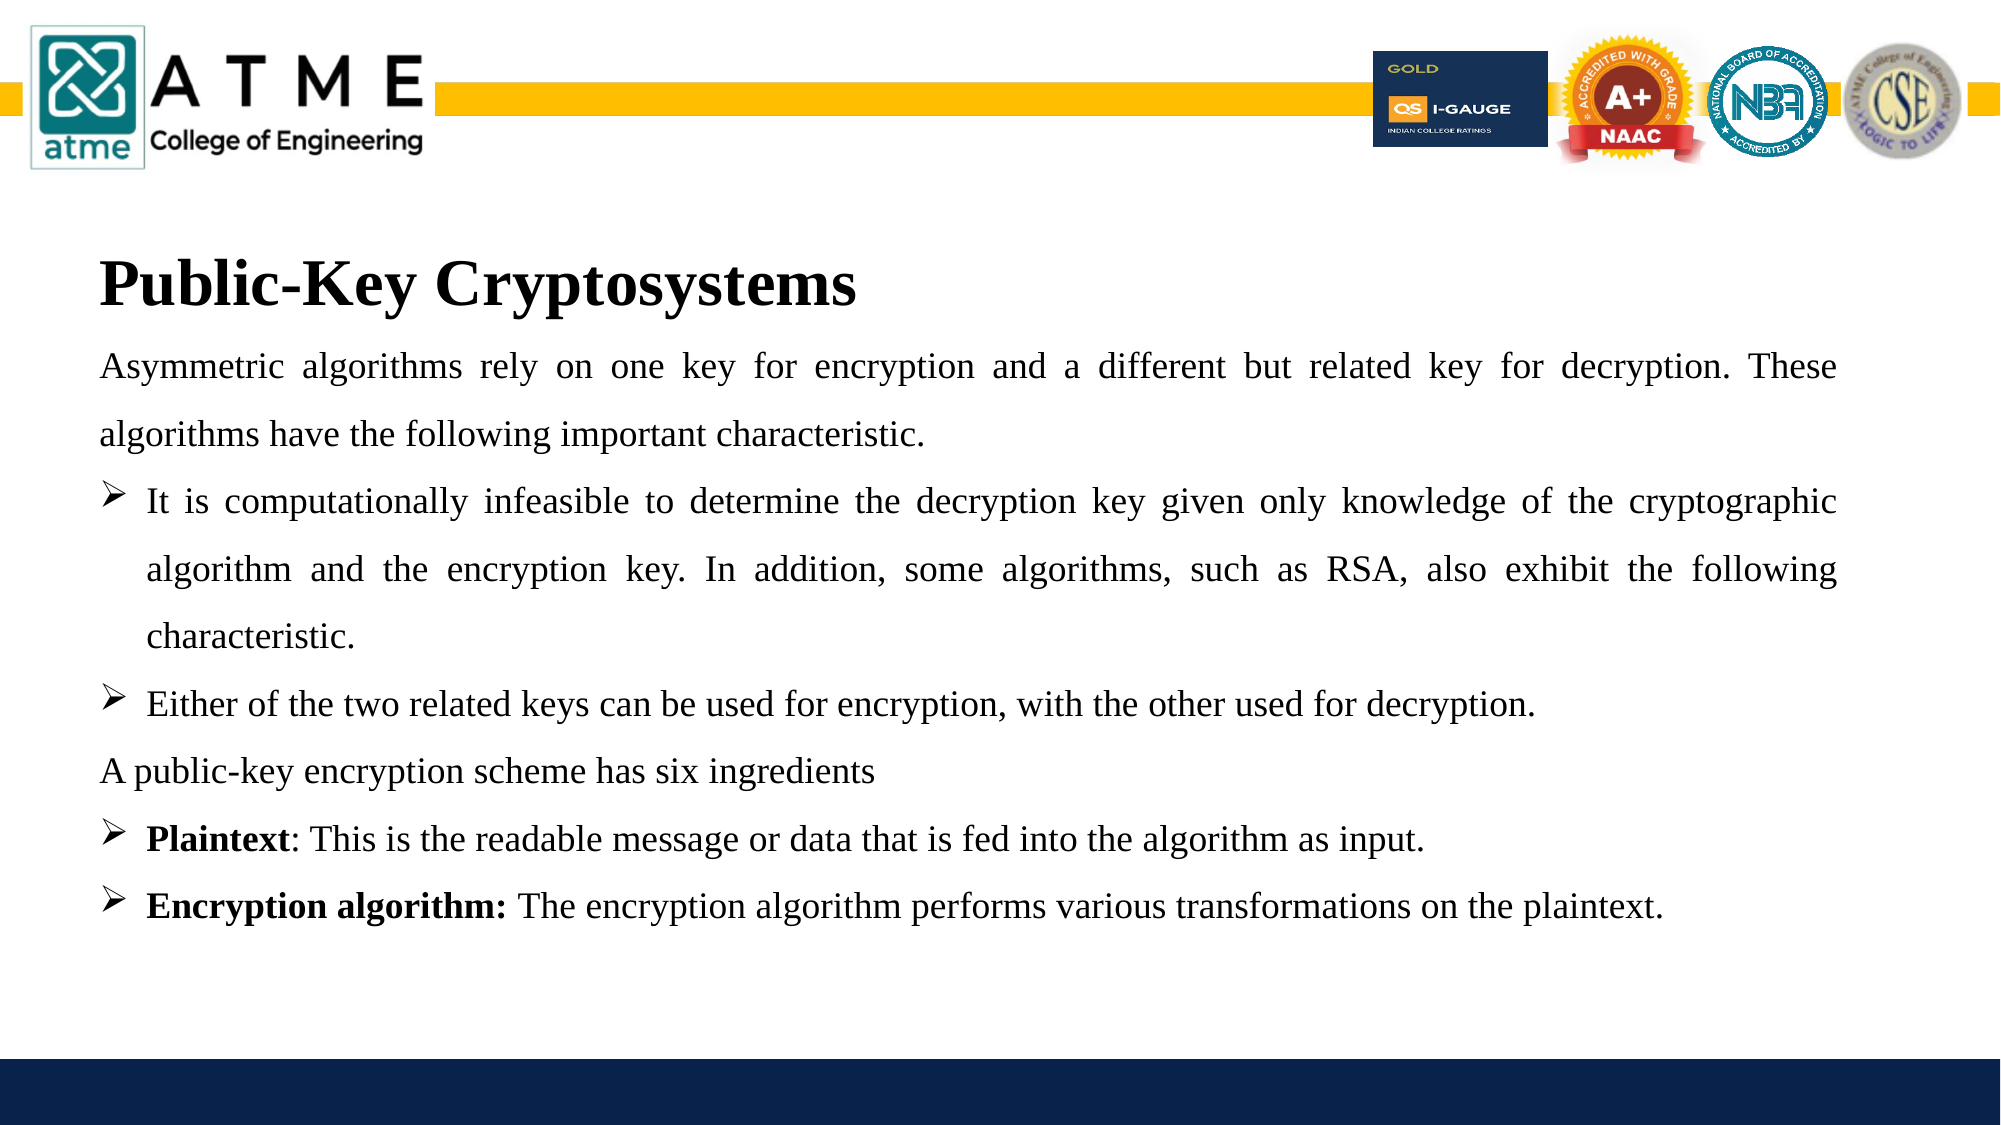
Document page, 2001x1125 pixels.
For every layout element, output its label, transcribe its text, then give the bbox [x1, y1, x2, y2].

picture [0, 1059, 2001, 1125]
picture [1840, 26, 1968, 176]
picture [22, 15, 435, 178]
text_box Public-Key Cryptosystems Asymmetric algorithms rely on one key for encryption and a different but related key for decryption. These algorithms have the following important characteristic. It is computationally infeasible to determine the decryption key given only knowledge of the cryptographic algorithm and the encryption key. In addition, some algorithms, such as RSA, also exhibit the following characteristic. Either of the two related keys can be used for encryption, with the other used for decryption. A public-key encryption scheme has six ingredients Plaintext: This is the readable message or data that is fed into the algorithm as input. Encryption algorithm: The encryption algorithm performs various transformations on the plaintext. [84, 191, 1855, 934]
picture [1373, 20, 1828, 180]
